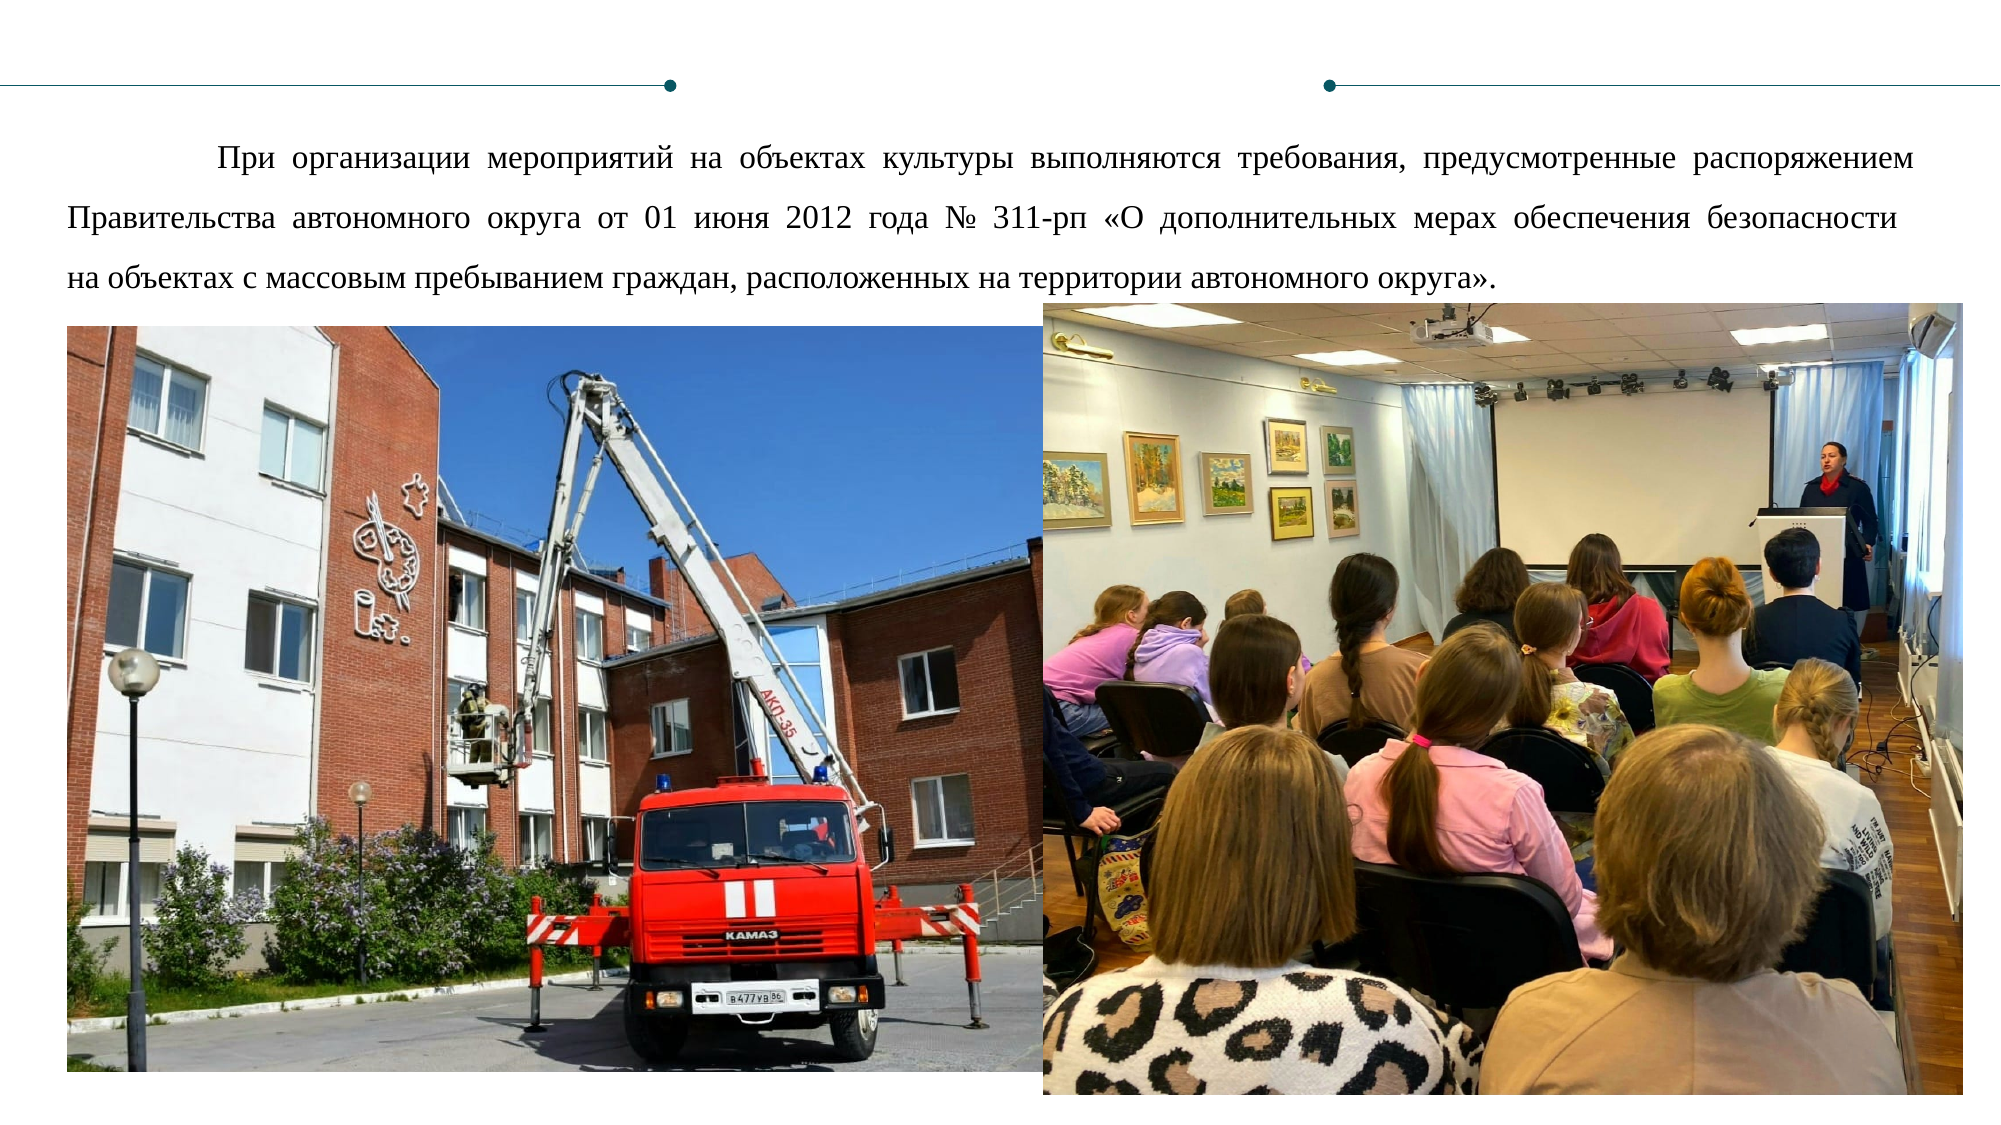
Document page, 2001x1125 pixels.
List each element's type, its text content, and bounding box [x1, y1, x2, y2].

text_box При организации мероприятий на объектах культуры выполняются требования, предусмотренные распоряжением Правительства автономного округа от 01 июня 2012 года № 311-рп «О дополнительных мерах обеспечения безопасности на объектах с массовым пребыванием граждан, расположенных на территории автономного округа». [67, 115, 1917, 295]
text_box [37, 31, 1963, 165]
picture [67, 303, 1963, 1095]
